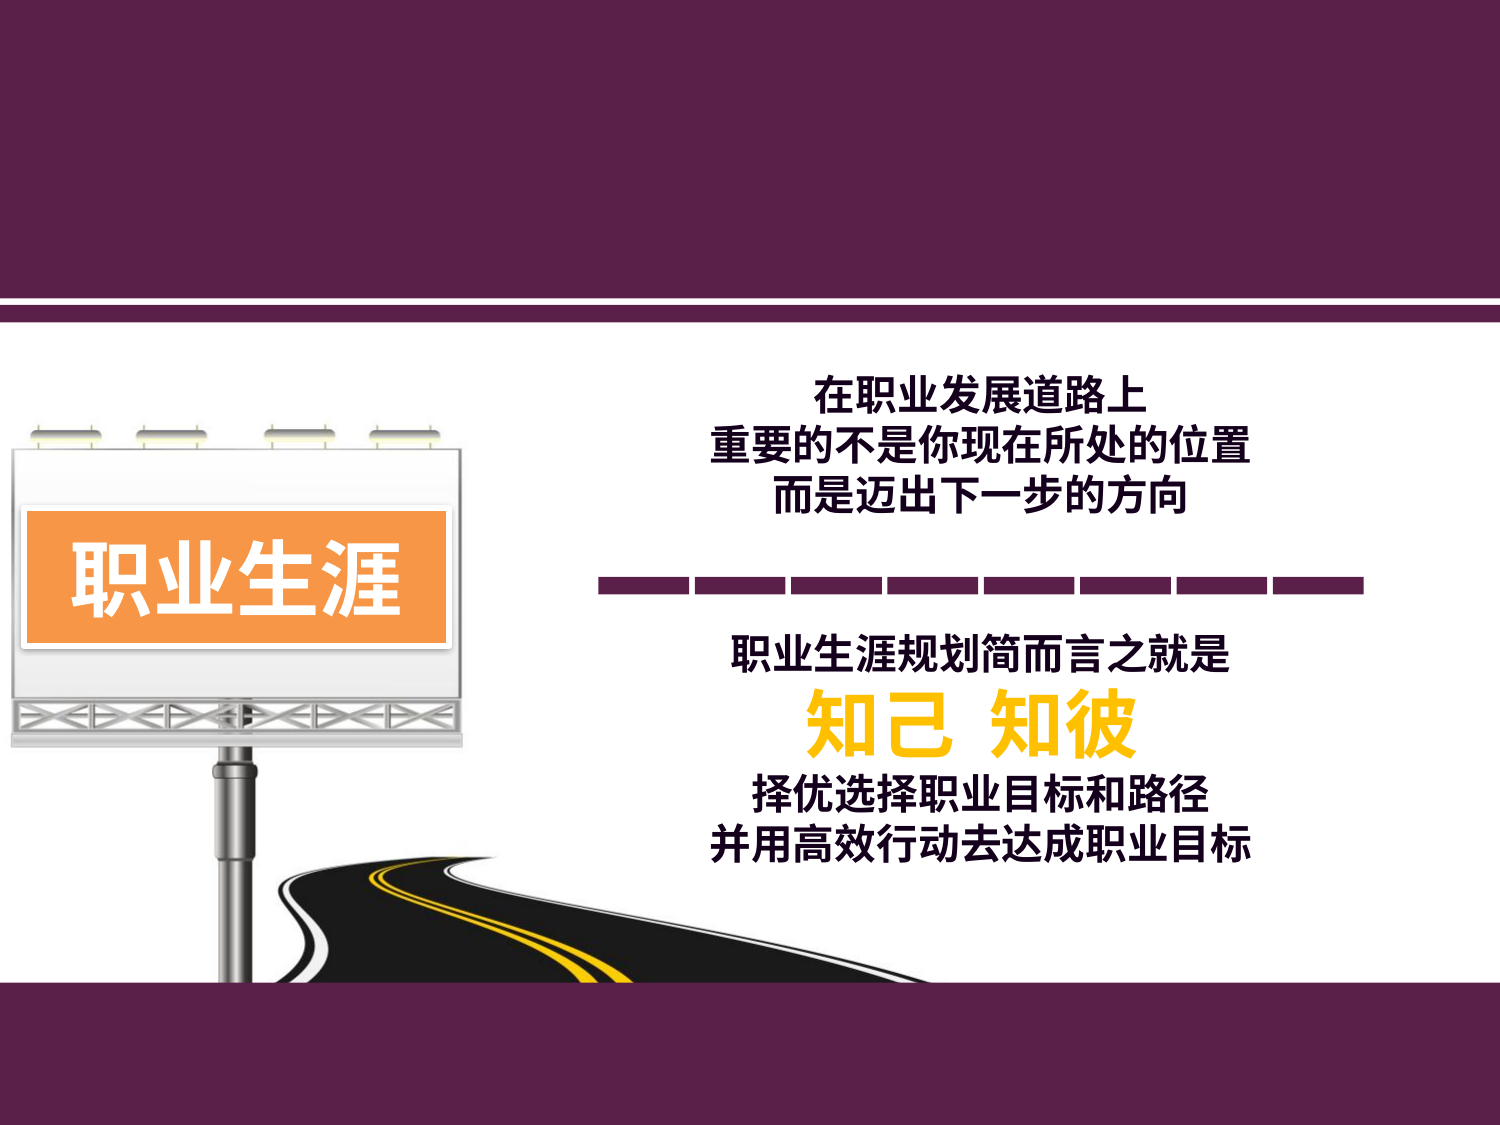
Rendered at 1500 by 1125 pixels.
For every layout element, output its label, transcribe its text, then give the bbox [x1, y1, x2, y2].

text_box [0, 0, 1500, 323]
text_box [0, 331, 1151, 1125]
text_box 在职业发展道路上 重要的不是你现在所处的位置 而是迈出下一步的方向 [1155, 361, 1356, 527]
text_box [1155, 981, 1500, 1125]
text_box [598, 576, 1364, 595]
text_box 职业生涯规划简而言之就是 知己 知彼 择优选择职业目标和路径 并用高效行动去达成职业目标 [1155, 620, 1356, 876]
